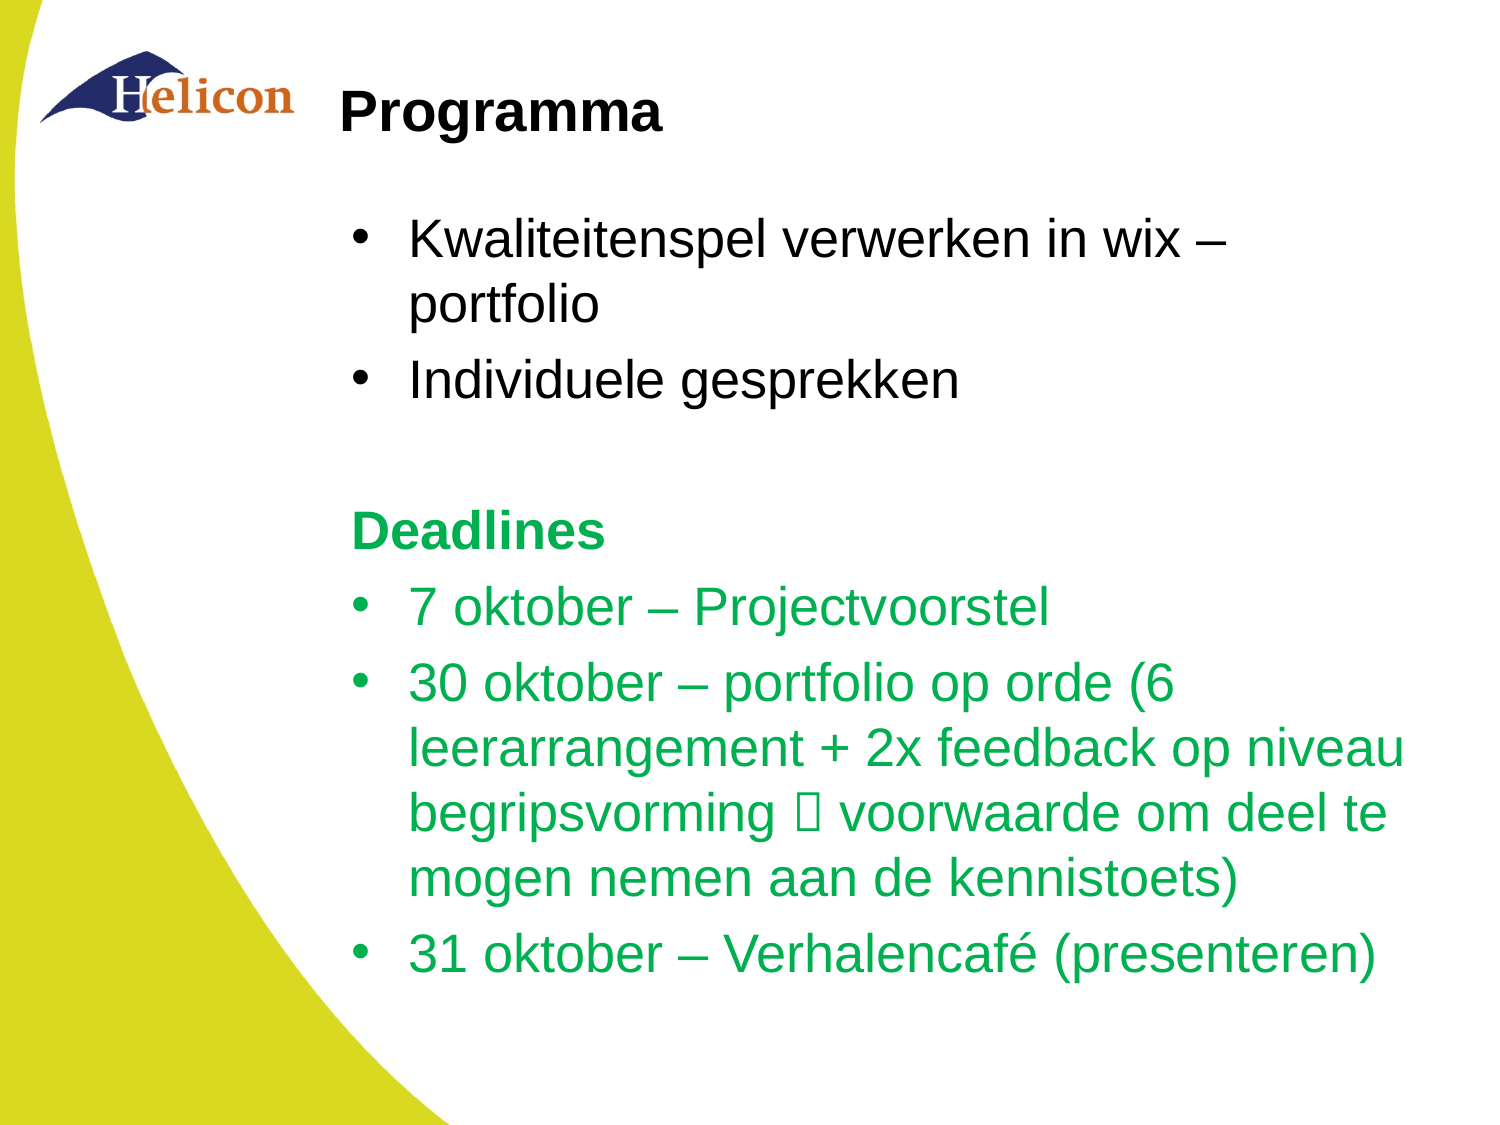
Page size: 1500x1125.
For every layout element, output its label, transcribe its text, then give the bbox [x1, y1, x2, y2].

title Programma [324, 54, 1415, 161]
list Kwaliteitenspel verwerken in wix – portfolio Individuele gesprekken Deadlines 7 oktober – Projectvoorstel 30 oktober – portfolio op orde (6 leerarrangement + 2x feedback op niveau begripsvorming  voorwaarde om deel te mogen nemen aan de kennistoets) 31 oktober – Verhalencafé (presenteren) [336, 196, 1425, 1005]
picture [0, 0, 1500, 1125]
